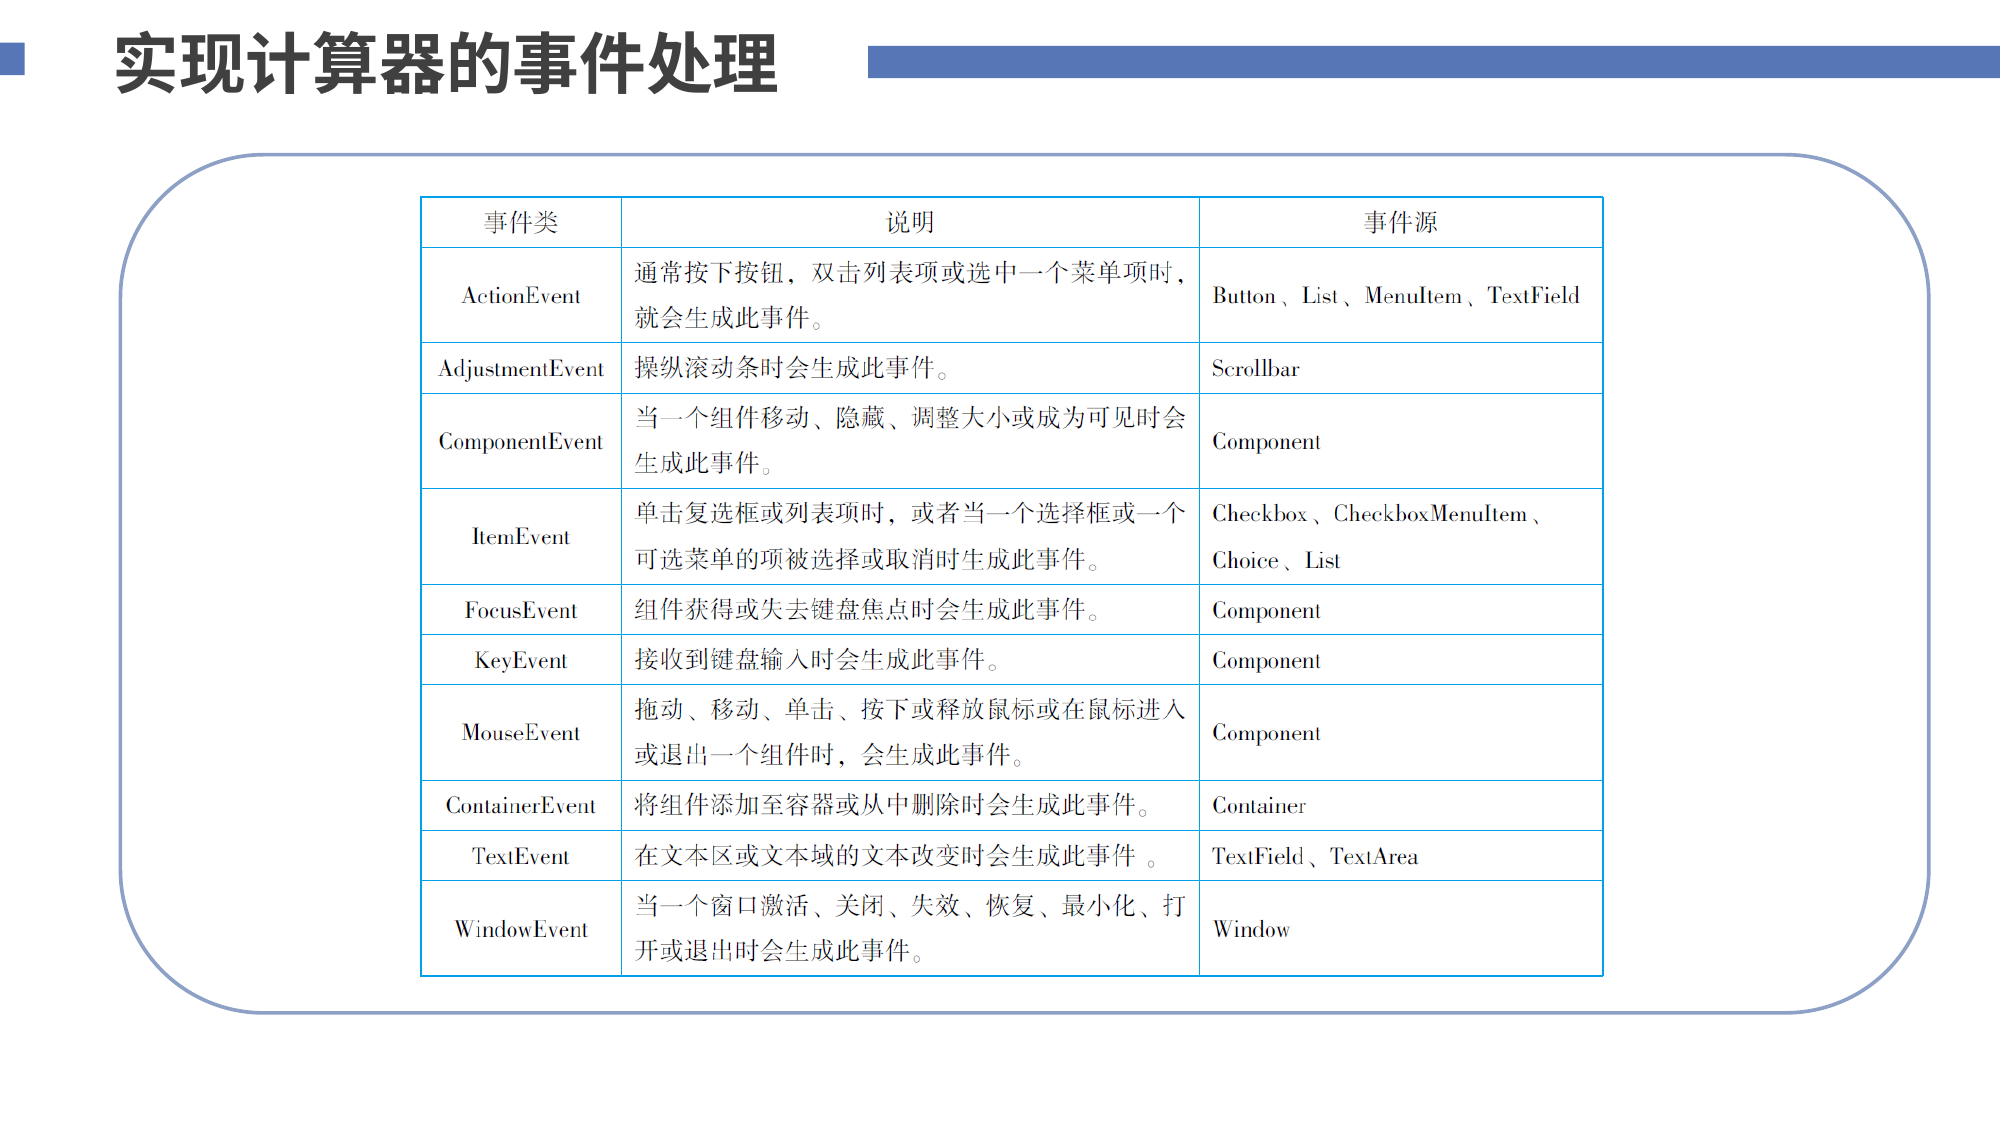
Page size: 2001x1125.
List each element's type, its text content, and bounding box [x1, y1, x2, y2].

text_box [119, 153, 1930, 1014]
picture [411, 184, 1638, 988]
text_box 实现计算器的事件处理 [112, 21, 781, 102]
text_box [867, 45, 2000, 79]
text_box [0, 41, 26, 76]
